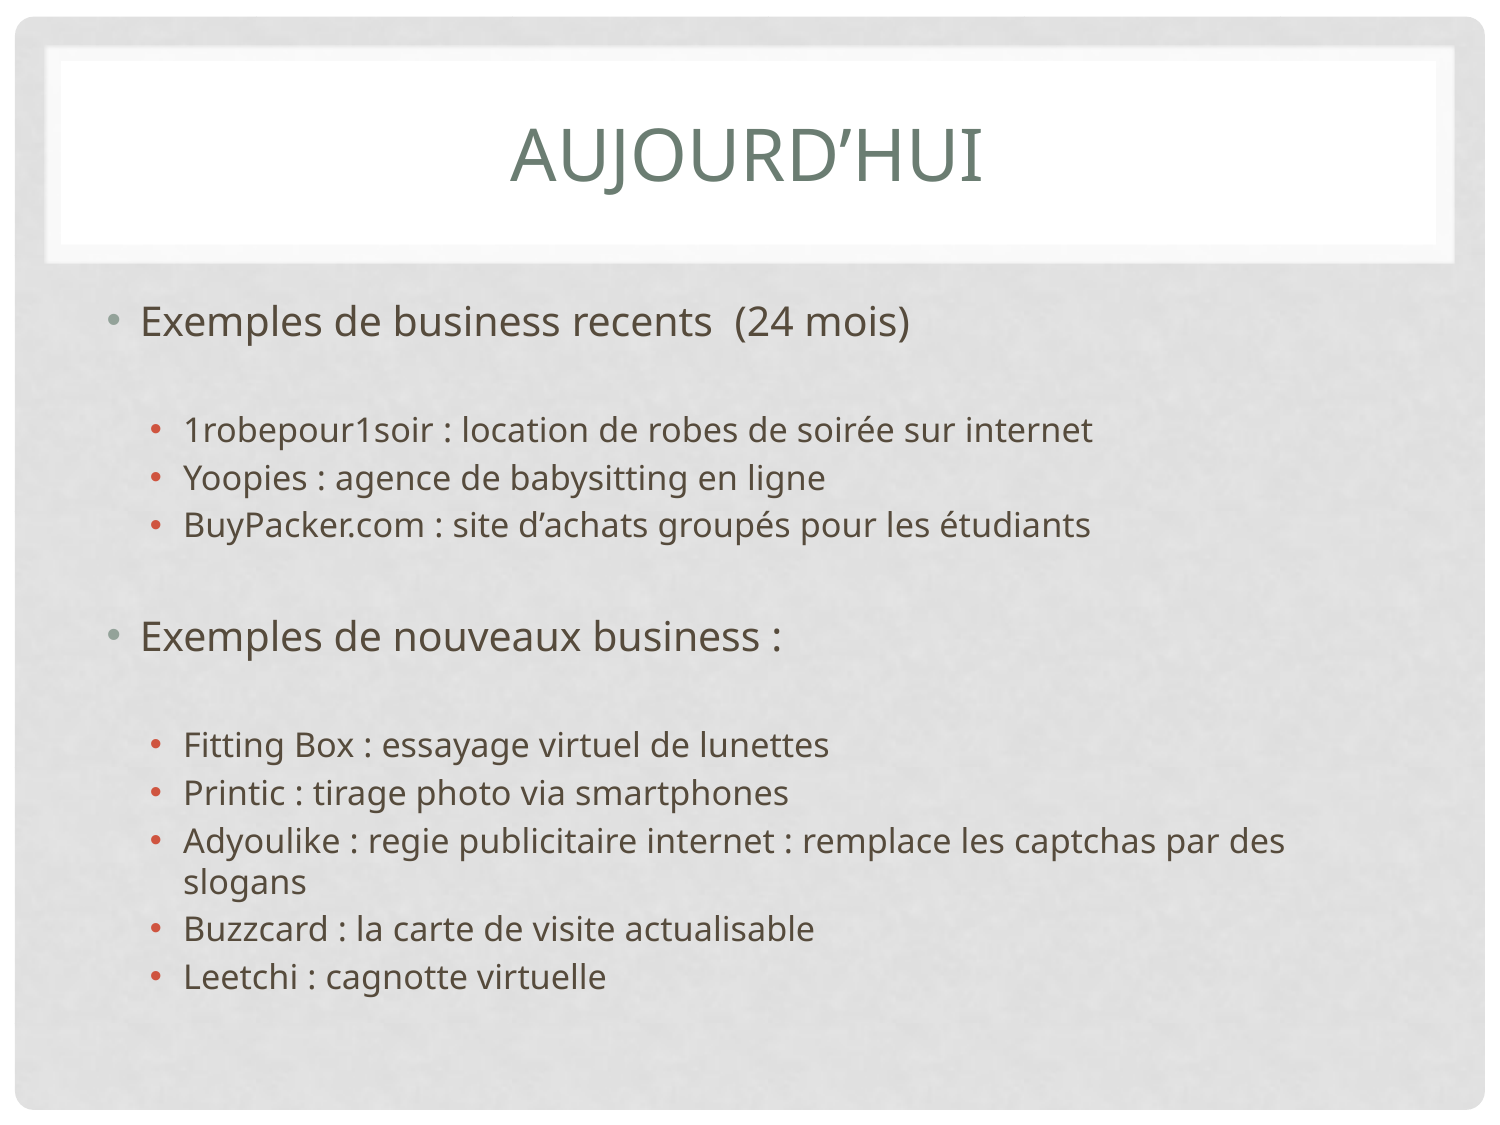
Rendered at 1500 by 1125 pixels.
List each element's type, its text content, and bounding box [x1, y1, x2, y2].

list Exemples de business recents (24 mois) 1robepour1soir : location de robes de soirée sur internet Yoopies : agence de babysitting en ligne BuyPacker.com : site d’achats groupés pour les étudiants Exemples de nouveaux business : Fitting Box : essayage virtuel de lunettes Printic : tirage photo via smartphones Adyoulike : regie publicitaire internet : remplace les captchas par des slogans Buzzcard : la carte de visite actualisable Leetchi : cagnotte virtuelle [75, 287, 1425, 1005]
title Aujourd’hui [69, 66, 1425, 238]
